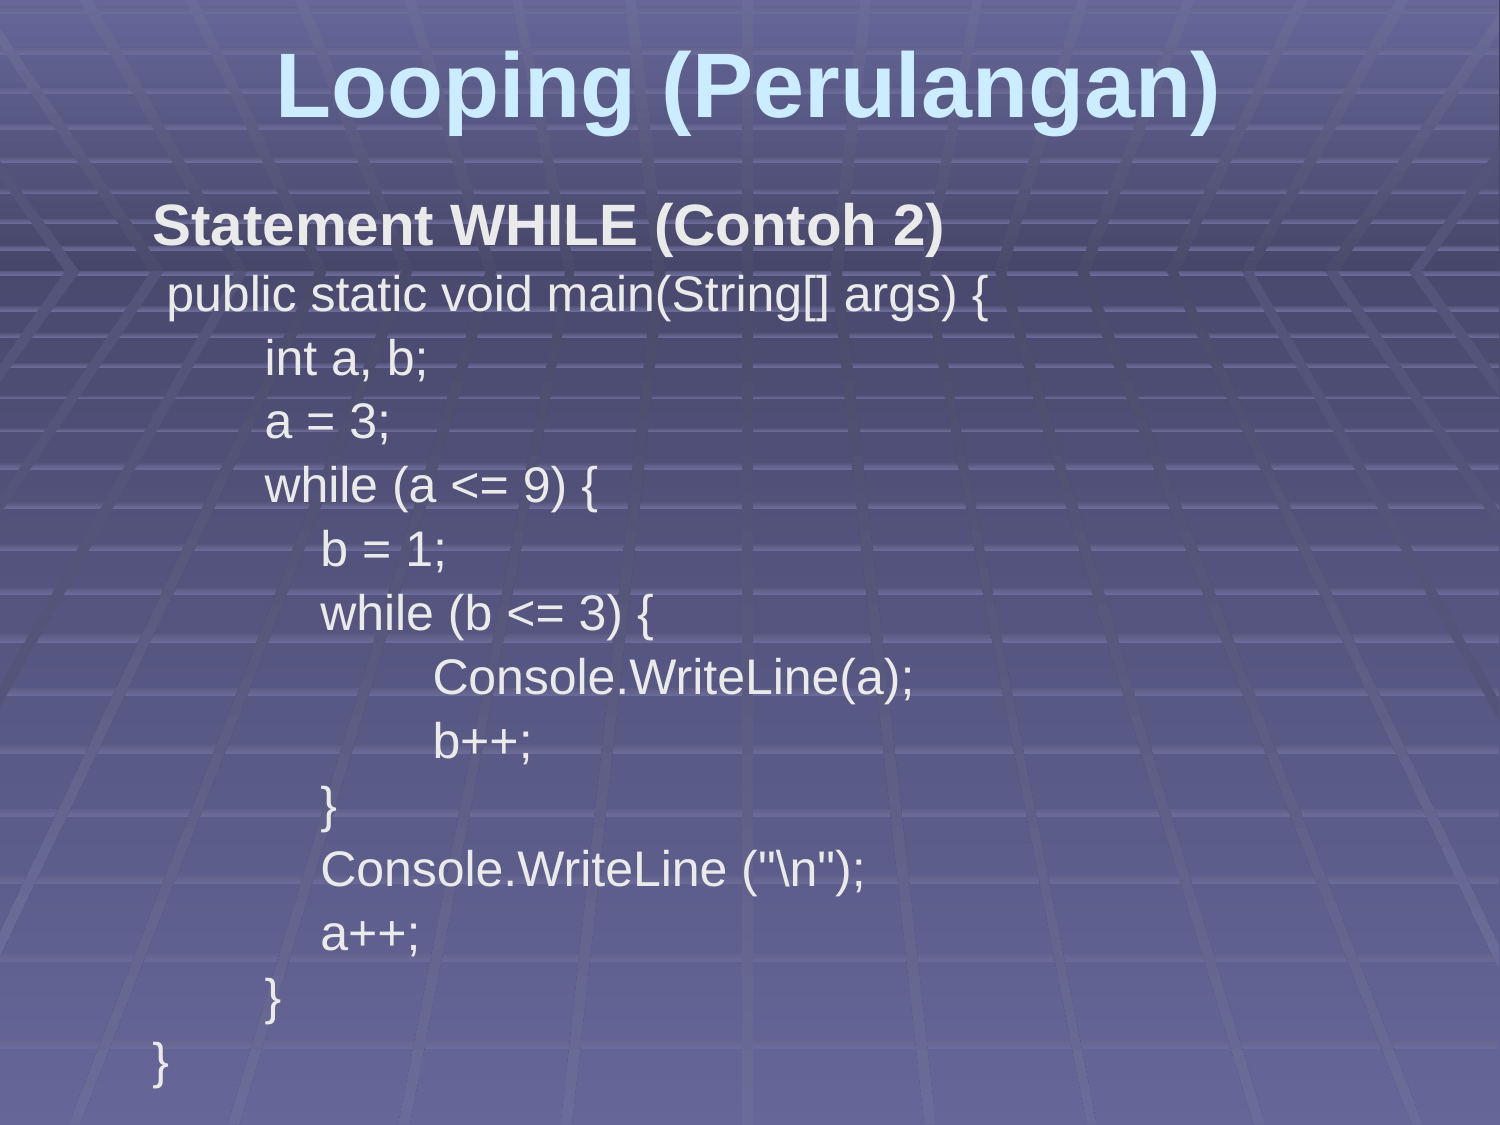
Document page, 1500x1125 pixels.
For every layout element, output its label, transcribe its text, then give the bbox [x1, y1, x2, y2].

list Statement WHILE (Contoh 2) public static void main(String[] args) { int a, b; a = 3; while (a <= 9) { b = 1; while (b <= 3) { Console.WriteLine(a); b++; } Console.WriteLine ("\n"); a++; } } [137, 187, 1326, 347]
title Looping (Perulangan) [74, 0, 1425, 176]
list Statement WHILE (Contoh 2) public static void main(String[] args) { int a, b; a = 3; while (a <= 9) { b = 1; while (b <= 3) { Console.WriteLine(a); b++; } Console.WriteLine ("\n"); a++; } } [137, 440, 1326, 1063]
list Statement WHILE (Contoh 2) public static void main(String[] args) { int a, b; a = 3; while (a <= 9) { b = 1; while (b <= 3) { Console.WriteLine(a); b++; } Console.WriteLine ("\n"); a++; } } [137, 348, 1326, 439]
